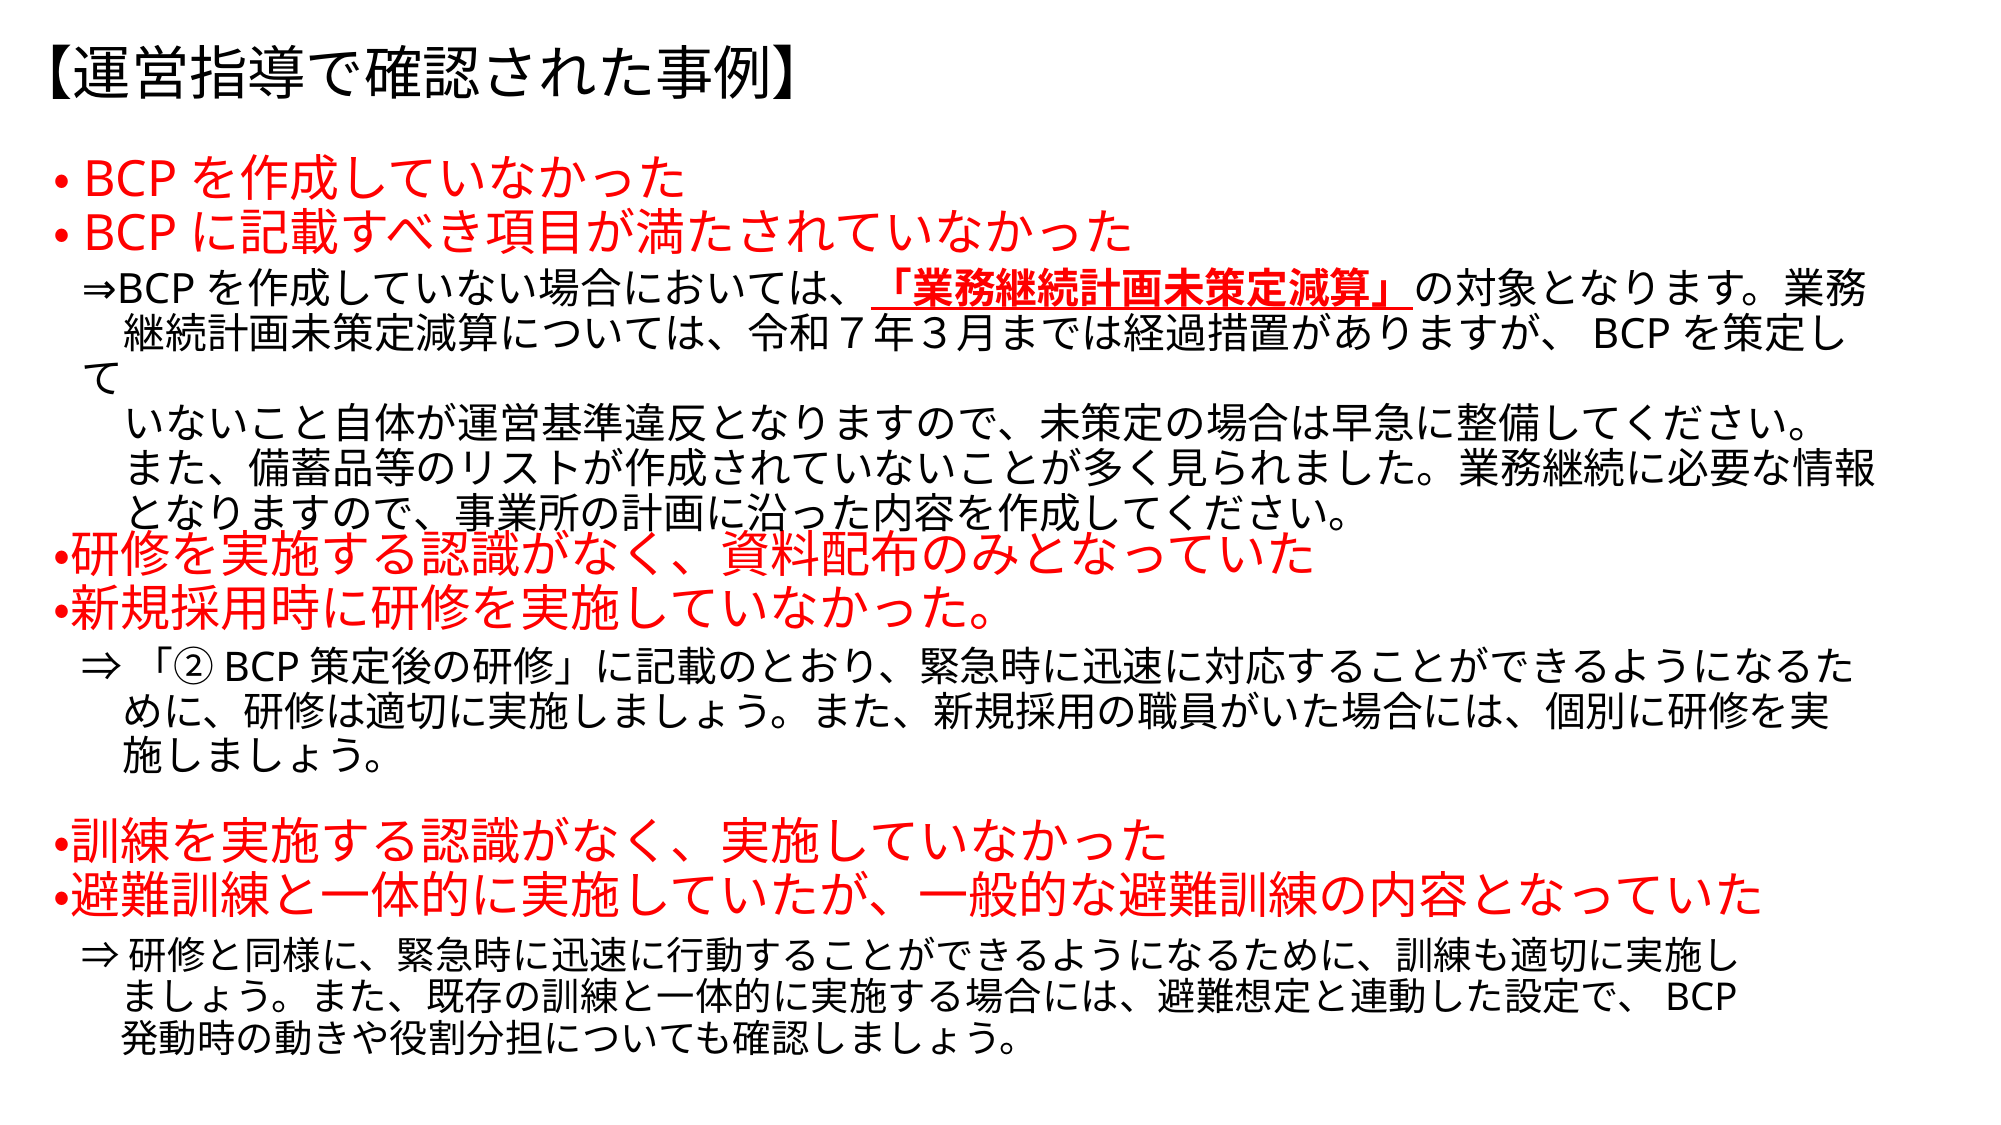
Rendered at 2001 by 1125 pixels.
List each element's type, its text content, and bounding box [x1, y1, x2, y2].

text_box ⇒研修と同様に、緊急時に迅速に行動することができるようになるために、訓練も適切に実施し ましょう。また、既存の訓練と一体的に実施する場合には、避難想定と連動した設定で、BCP 発動時の動きや役割分担についても確認しましょう。 [67, 928, 1894, 1070]
text_box ⇒BCPを作成していない場合においては、「業務継続計画未策定減算」の対象となります。業務 継続計画未策定減算については、令和７年３月までは経過措置がありますが、BCPを策定して いないこと自体が運営基準違反となりますので、未策定の場合は早急に整備してください。 また、備蓄品等のリストが作成されていないことが多く見られました。業務継続に必要な情報 となりますので、事業所の計画に沿った内容を作成してください。 [67, 260, 1894, 485]
text_box ・BCPを作成していなかった ・BCPに記載すべき項目が満たされていなかった ・研修を実施する認識がなく、資料配布のみとなっていた ・新規採用時に研修を実施していなかった。 ・訓練を実施する認識がなく、実施していなかった ・避難訓練と一体的に実施していたが、一般的な避難訓練の内容となっていた [39, 146, 1975, 1125]
text_box 【運営指導で確認された事例】 [0, 36, 864, 121]
text_box ⇒「②BCP策定後の研修」に記載のとおり、緊急時に迅速に対応することができるようになるた めに、研修は適切に実施しましょう。また、新規採用の職員がいた場合には、個別に研修を実 施しましょう。 [67, 639, 1894, 789]
